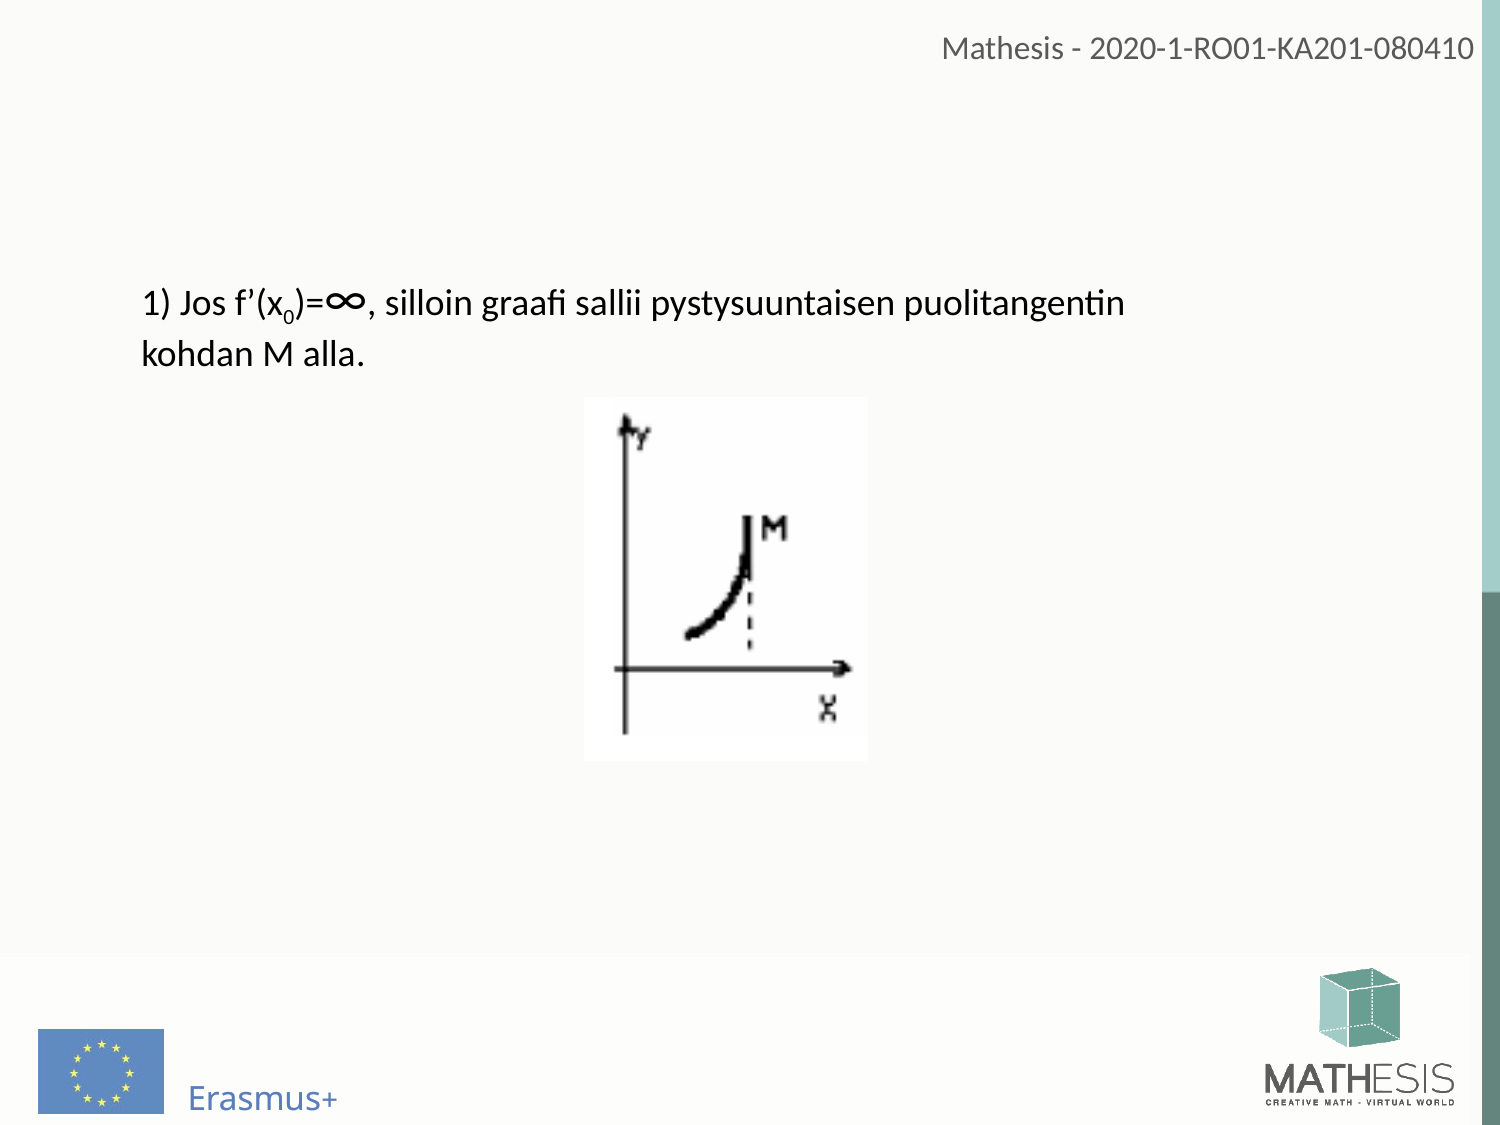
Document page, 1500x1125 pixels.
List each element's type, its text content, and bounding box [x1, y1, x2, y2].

text_box 1) Jos f’(x0)=∞, silloin graafi sallii pystysuuntaisen puolitangentin kohdan M alla. [126, 258, 1142, 382]
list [584, 396, 869, 761]
